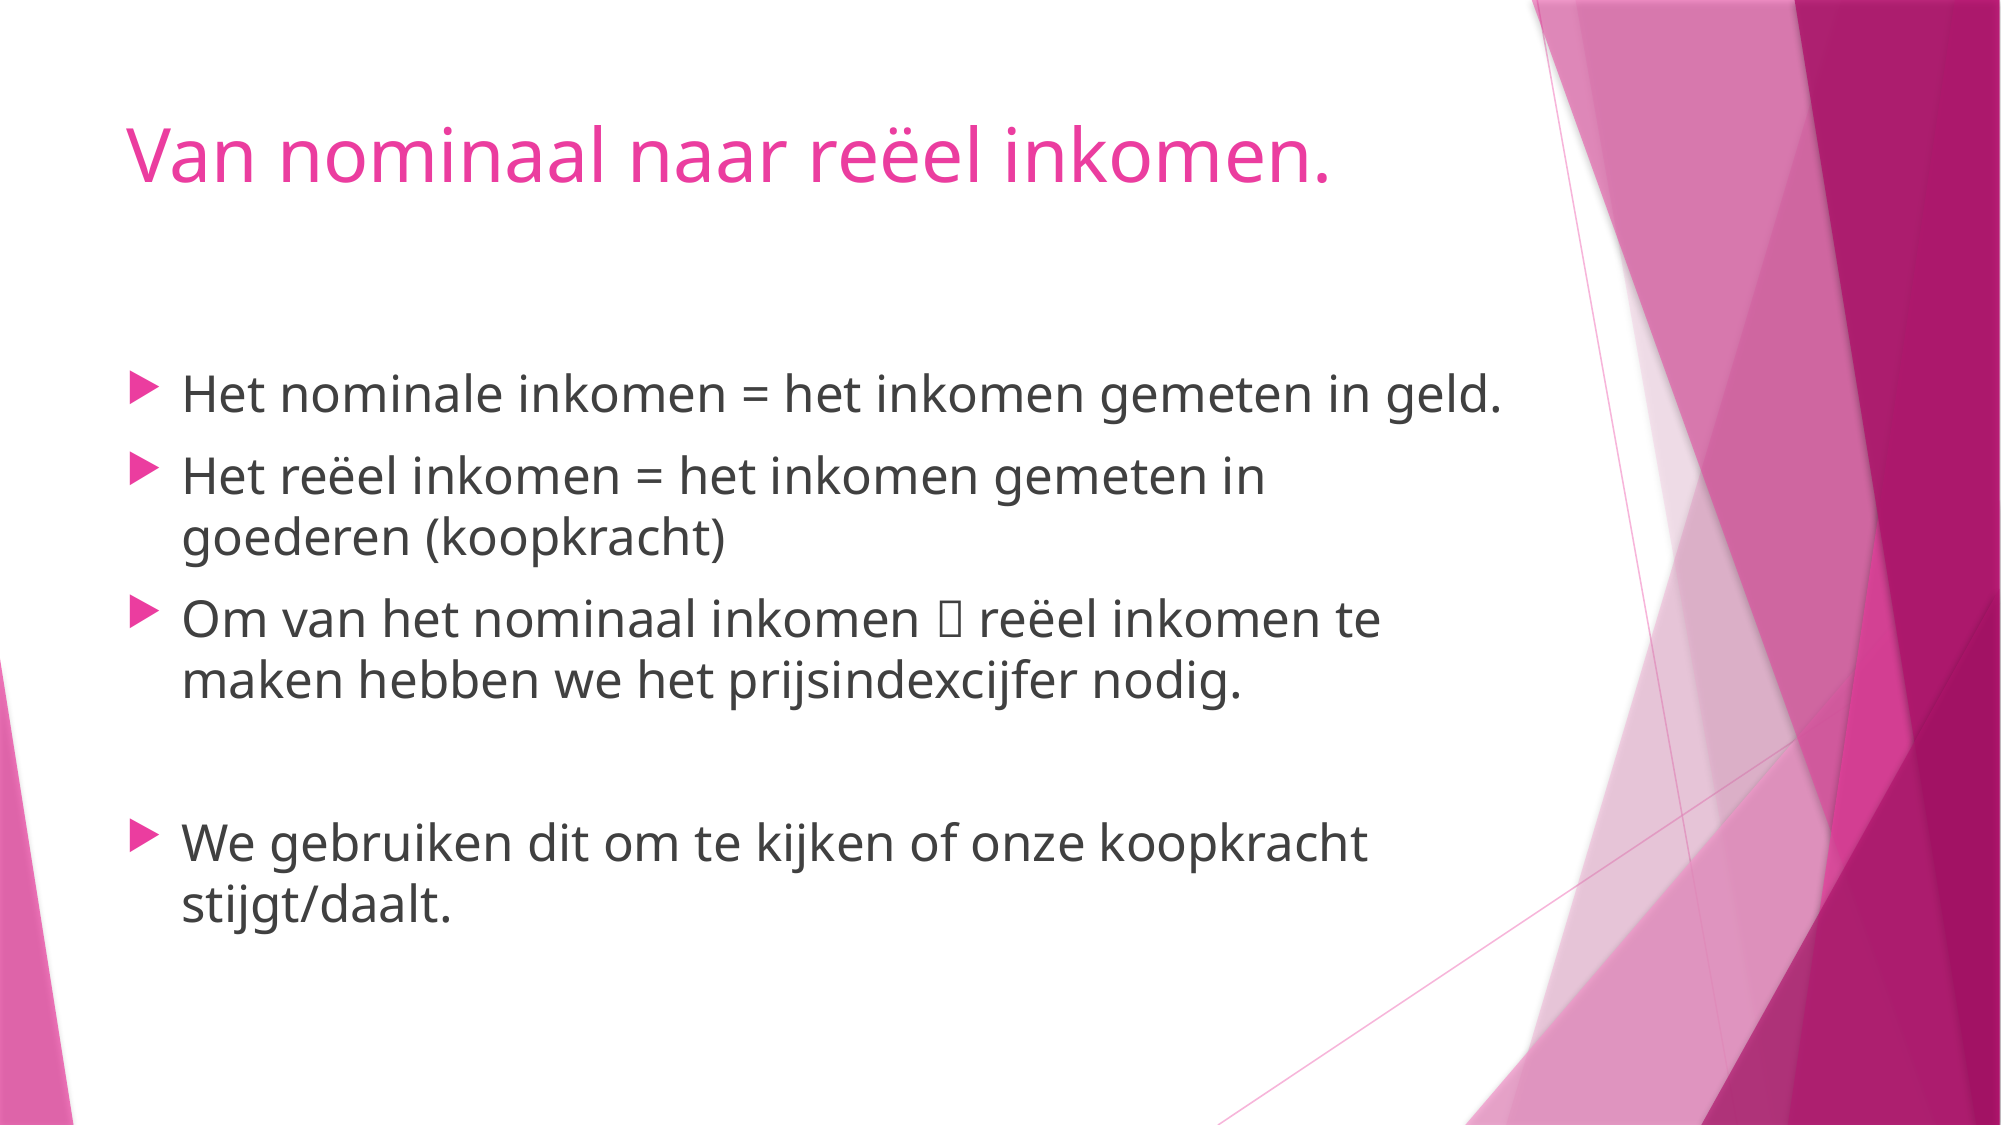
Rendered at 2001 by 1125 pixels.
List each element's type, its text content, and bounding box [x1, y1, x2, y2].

list Het nominale inkomen = het inkomen gemeten in geld. Het reëel inkomen = het inkomen gemeten in goederen (koopkracht) Om van het nominaal inkomen  reëel inkomen te maken hebben we het prijsindexcijfer nodig. We gebruiken dit om te kijken of onze koopkracht stijgt/daalt. [111, 354, 1522, 992]
title Van nominaal naar reëel inkomen. [111, 99, 1522, 317]
